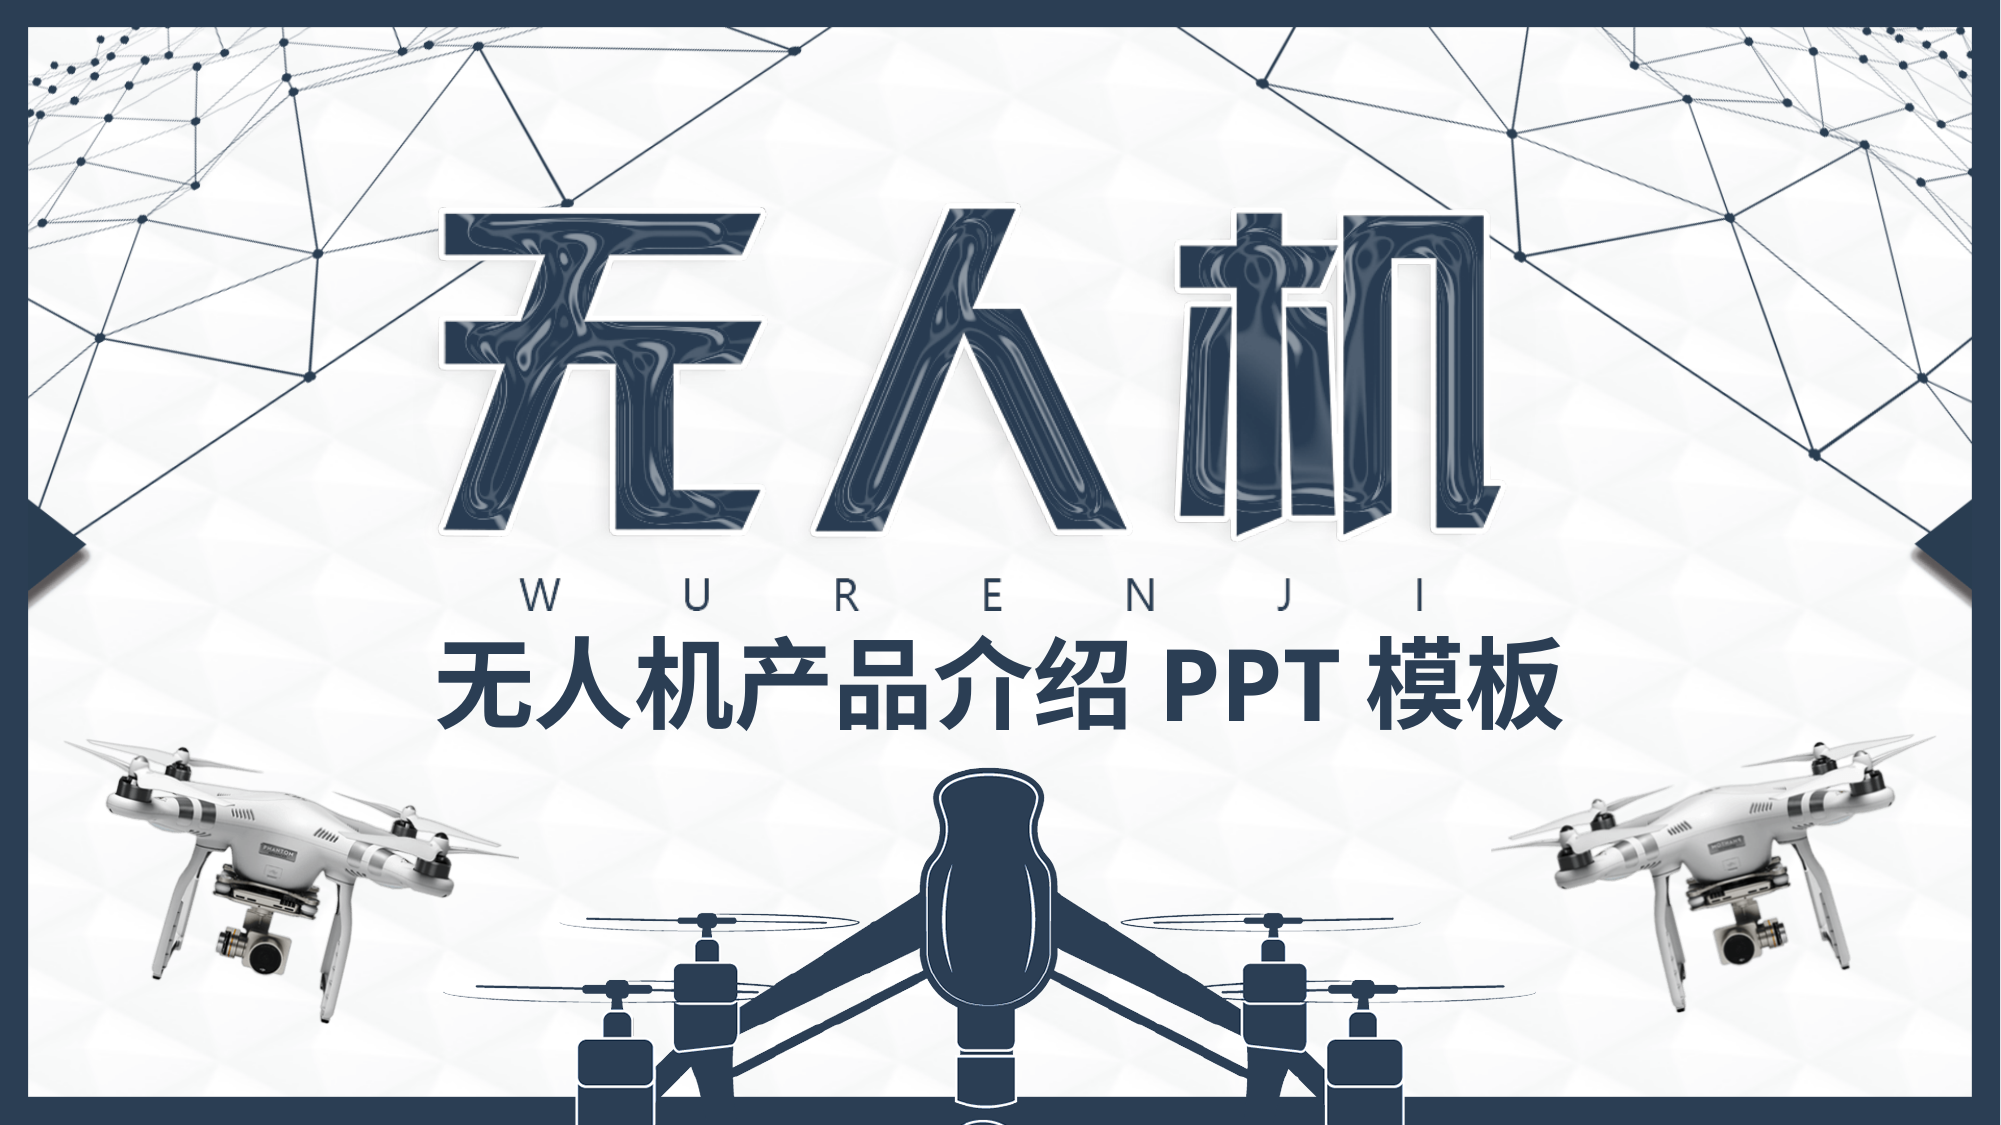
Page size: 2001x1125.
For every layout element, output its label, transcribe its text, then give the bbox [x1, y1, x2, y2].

text_box [0, 0, 2000, 1125]
picture [61, 732, 1938, 1125]
picture [411, 158, 1536, 611]
text_box 无人机产品介绍PPT模板 [411, 613, 1589, 749]
